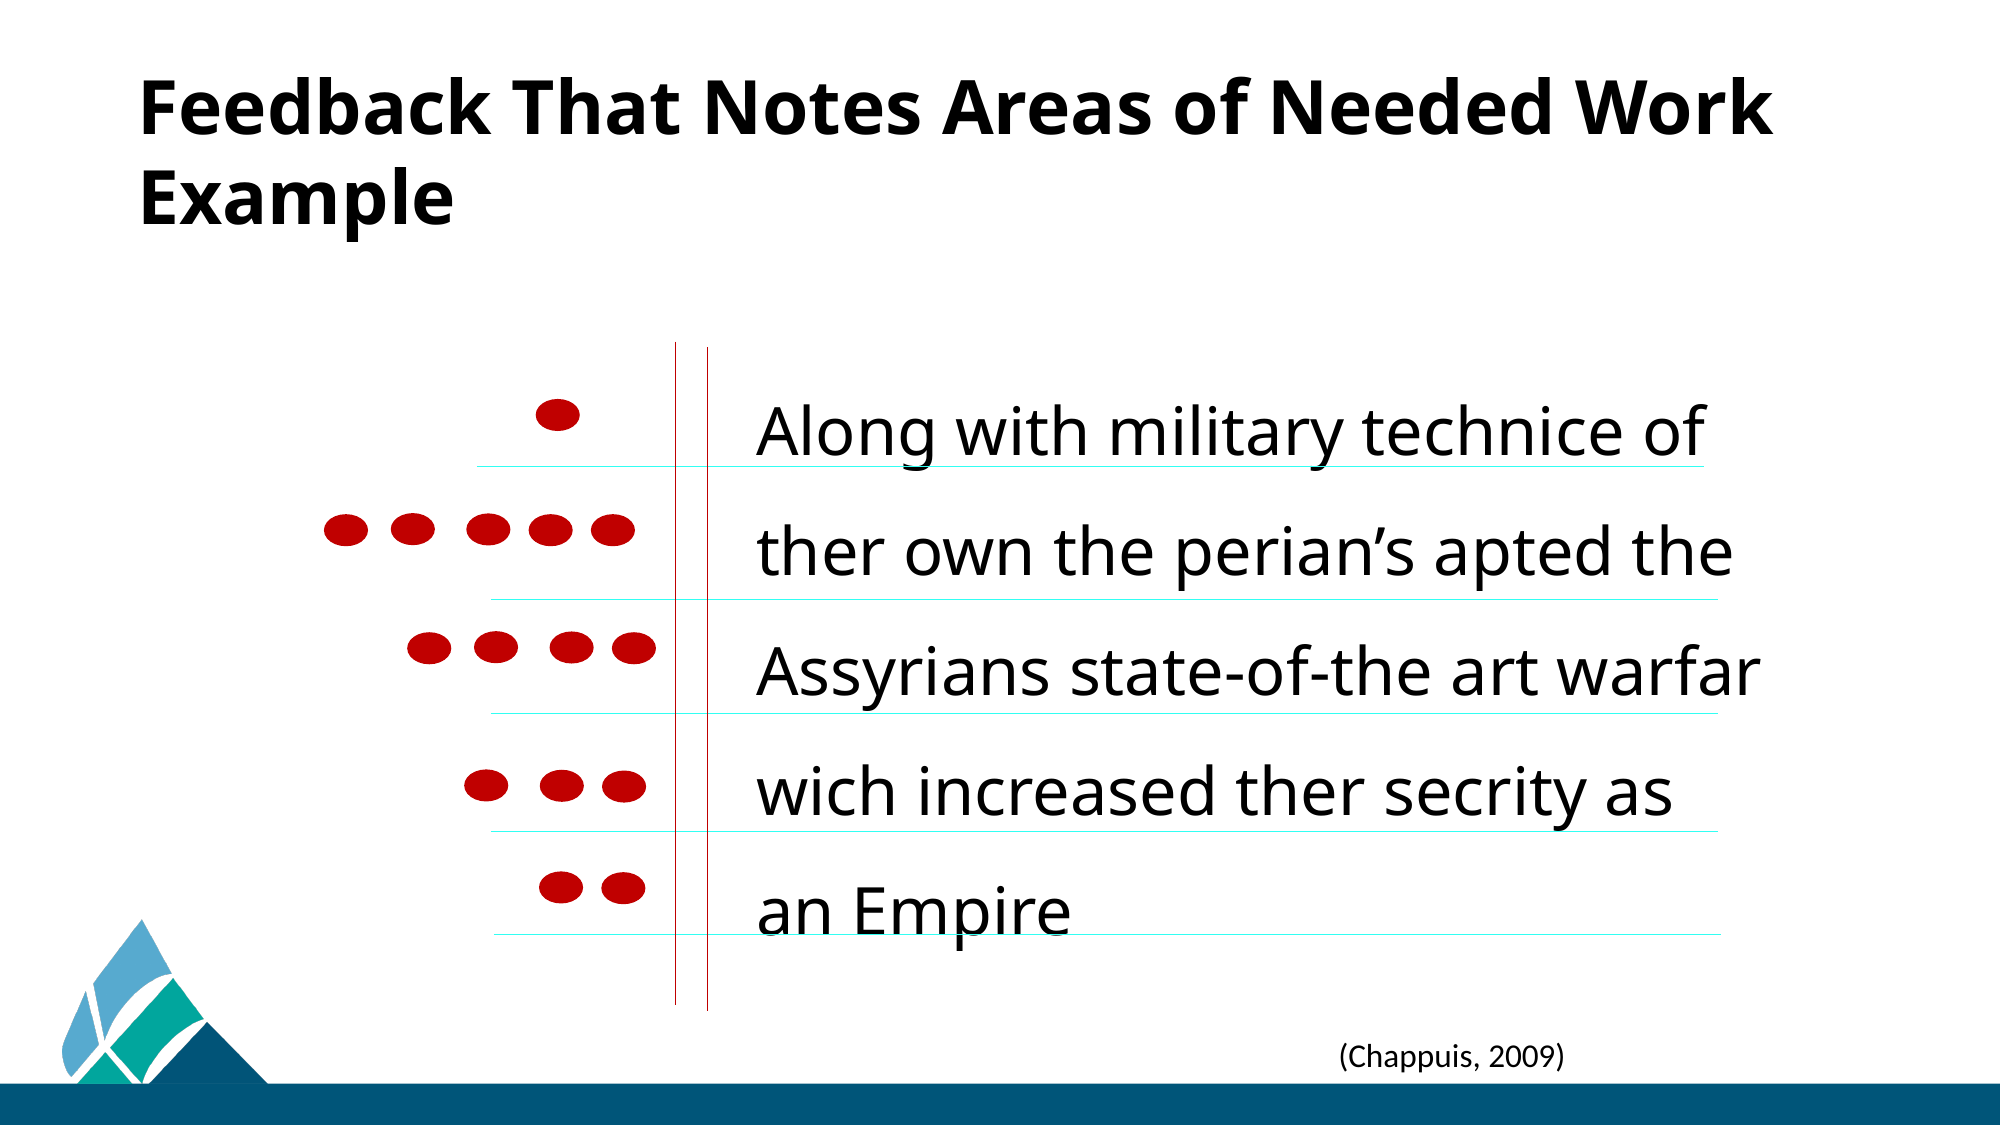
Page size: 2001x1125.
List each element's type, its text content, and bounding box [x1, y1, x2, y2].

picture [62, 919, 268, 1083]
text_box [324, 341, 1827, 1011]
title Feedback That Notes Areas of Needed Work Example [137, 59, 1863, 203]
text_box (Chappuis, 2009) [1323, 1027, 1660, 1082]
